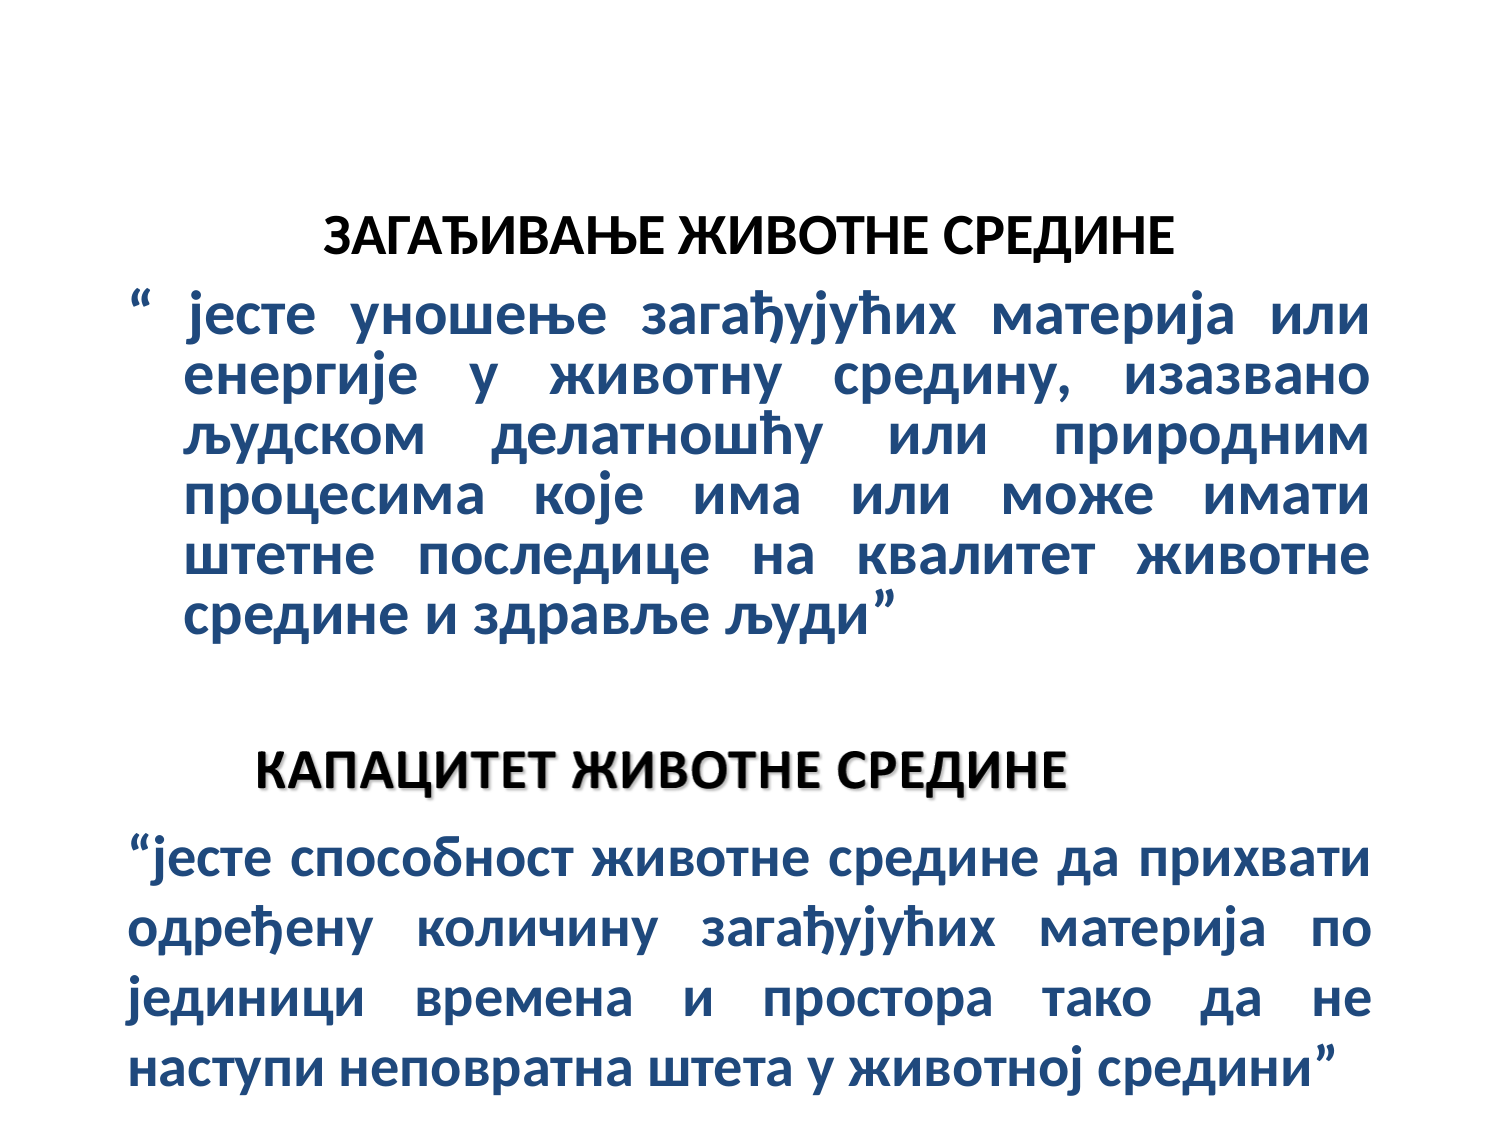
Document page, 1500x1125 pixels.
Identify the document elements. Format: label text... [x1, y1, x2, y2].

title ЗАГАЂИВАЊЕ ЖИВОТНЕ СРЕДИНЕ [112, 137, 1388, 278]
list “ јесте уношење загађујућих материја или енергије у животну средину, изазвано људском делатношћу или природним процесима које има или може имати штетне последице на квалитет животне средине и здравље људи” [112, 278, 1388, 658]
text_box “јесте способност животне средине да прихвати одређену количину загађујућих материја по јединици времена и простора тако да не наступи неповратна штета у животној средини” [112, 810, 1388, 1106]
picture [218, 715, 1109, 846]
